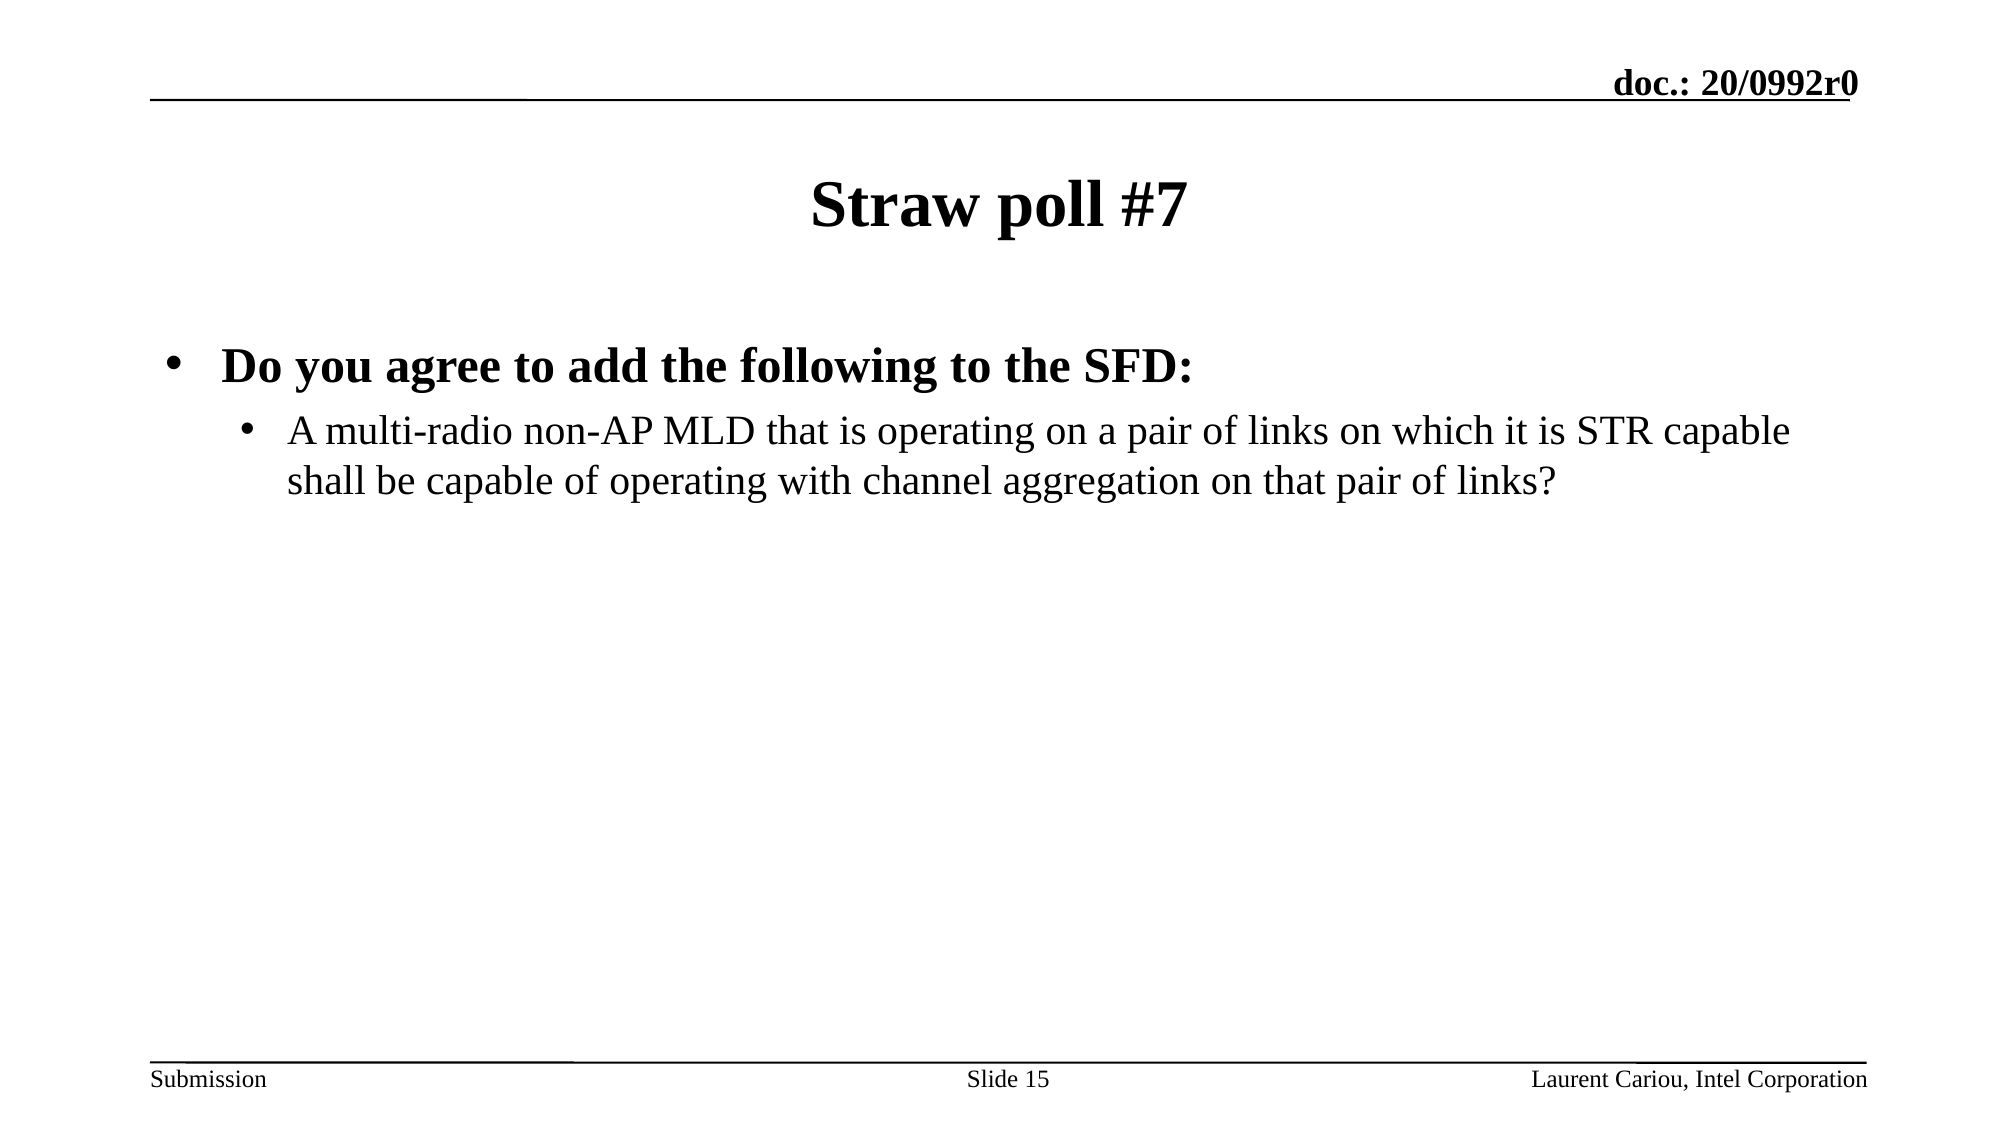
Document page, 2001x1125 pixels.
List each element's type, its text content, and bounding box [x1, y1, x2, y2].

list Do you agree to add the following to the SFD: A multi-radio non-AP MLD that is operating on a pair of links on which it is STR capable shall be capable of operating with channel aggregation on that pair of links? [149, 324, 1850, 1000]
title Straw poll #7 [149, 112, 1850, 288]
slide_number Slide 15 [950, 1061, 1067, 1123]
footer Laurent Cariou, Intel Corporation [1171, 1061, 1869, 1093]
